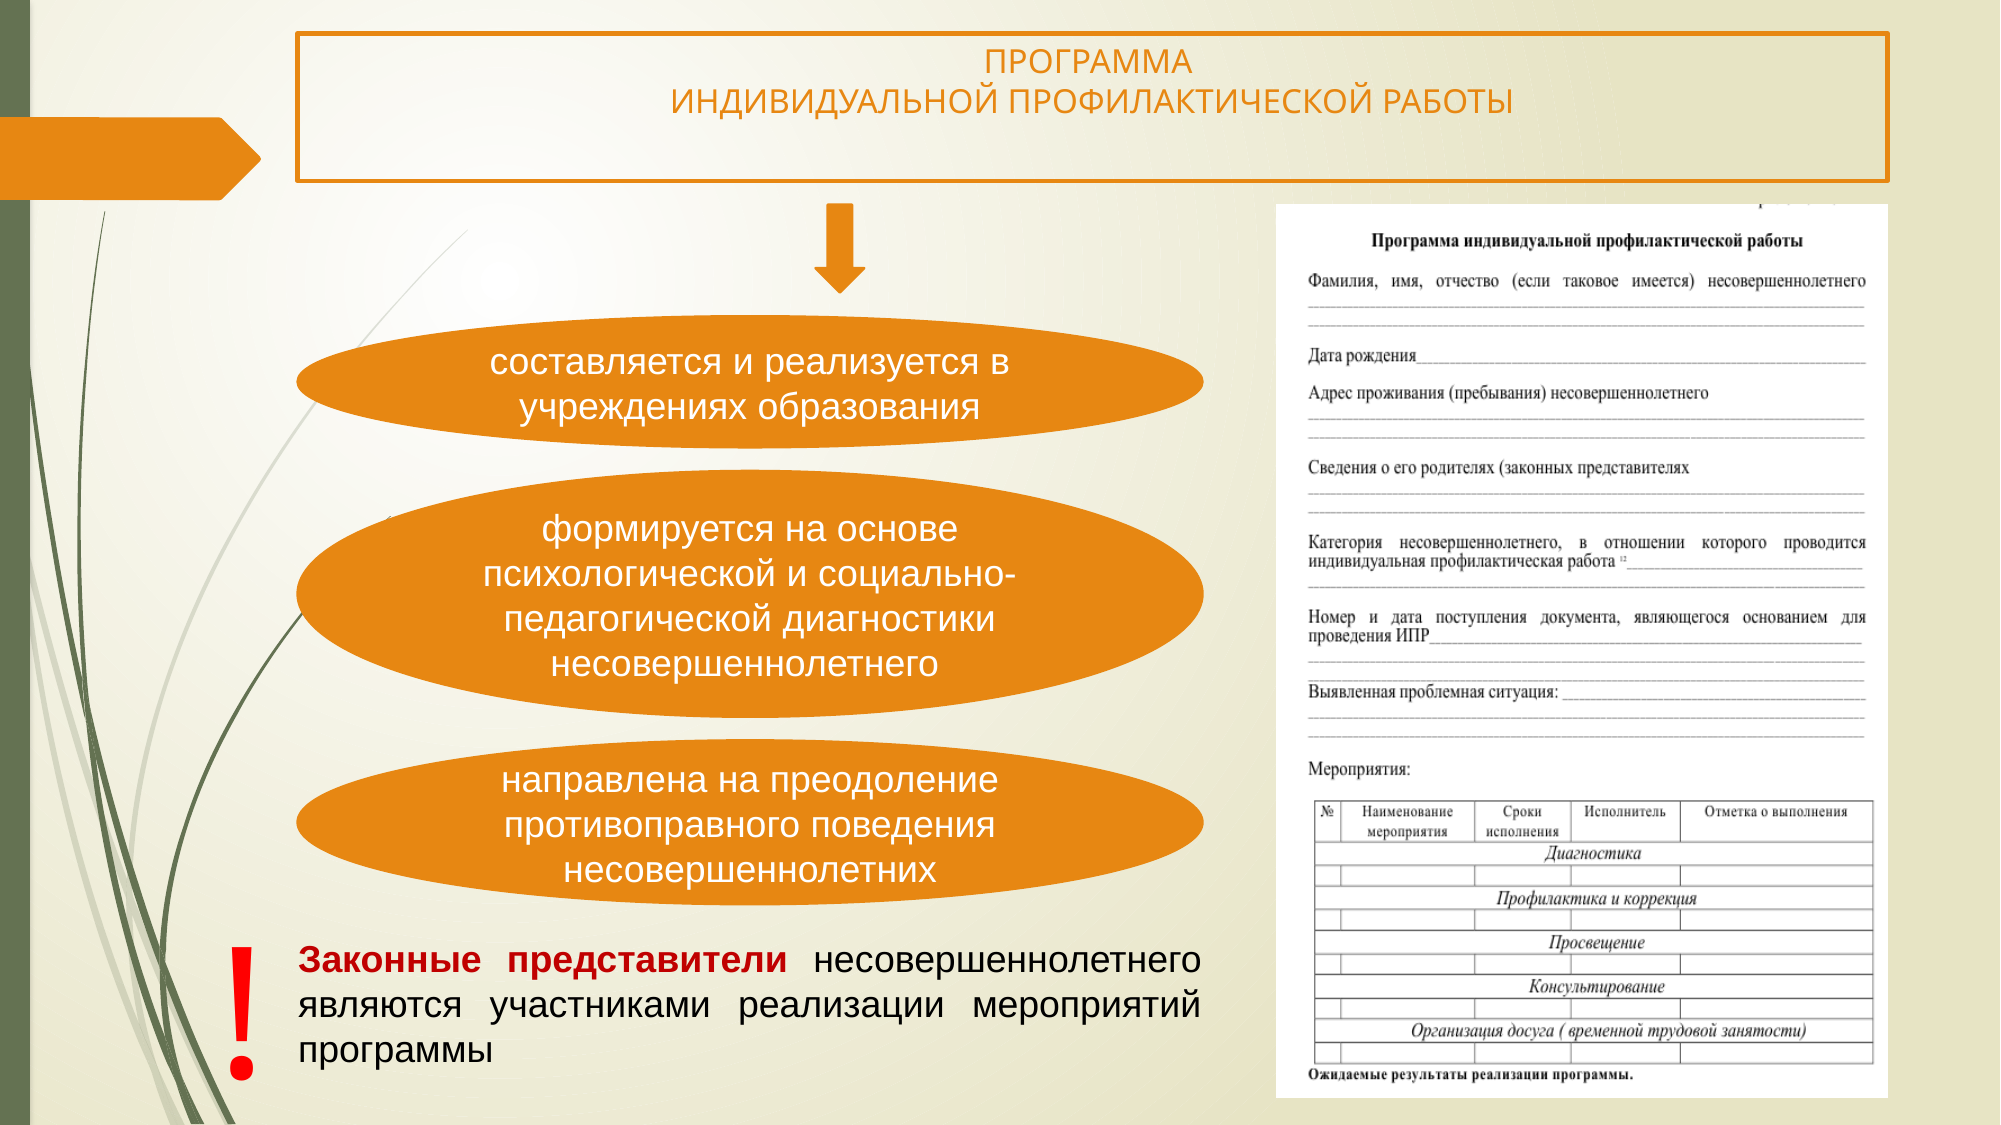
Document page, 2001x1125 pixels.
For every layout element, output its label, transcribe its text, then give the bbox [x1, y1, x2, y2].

picture [1276, 204, 1888, 1098]
title ПРОГРАММА ИНДИВИДУАЛЬНОЙ ПРОФИЛАКТИЧЕСКОЙ РАБОТЫ [297, 33, 1888, 181]
text_box направлена на преодоление противоправного поведения несовершеннолетних [296, 739, 1204, 906]
text_box [814, 203, 866, 294]
text_box составляется и реализуется в учреждениях образования [296, 315, 1204, 449]
text_box формируется на основе психологической и социально-педагогической диагностики несовершеннолетнего [296, 469, 1204, 718]
text_box ! [203, 887, 246, 1123]
text_box Законные представители несовершеннолетнего являются участниками реализации мероприятий программы [283, 927, 1217, 1123]
